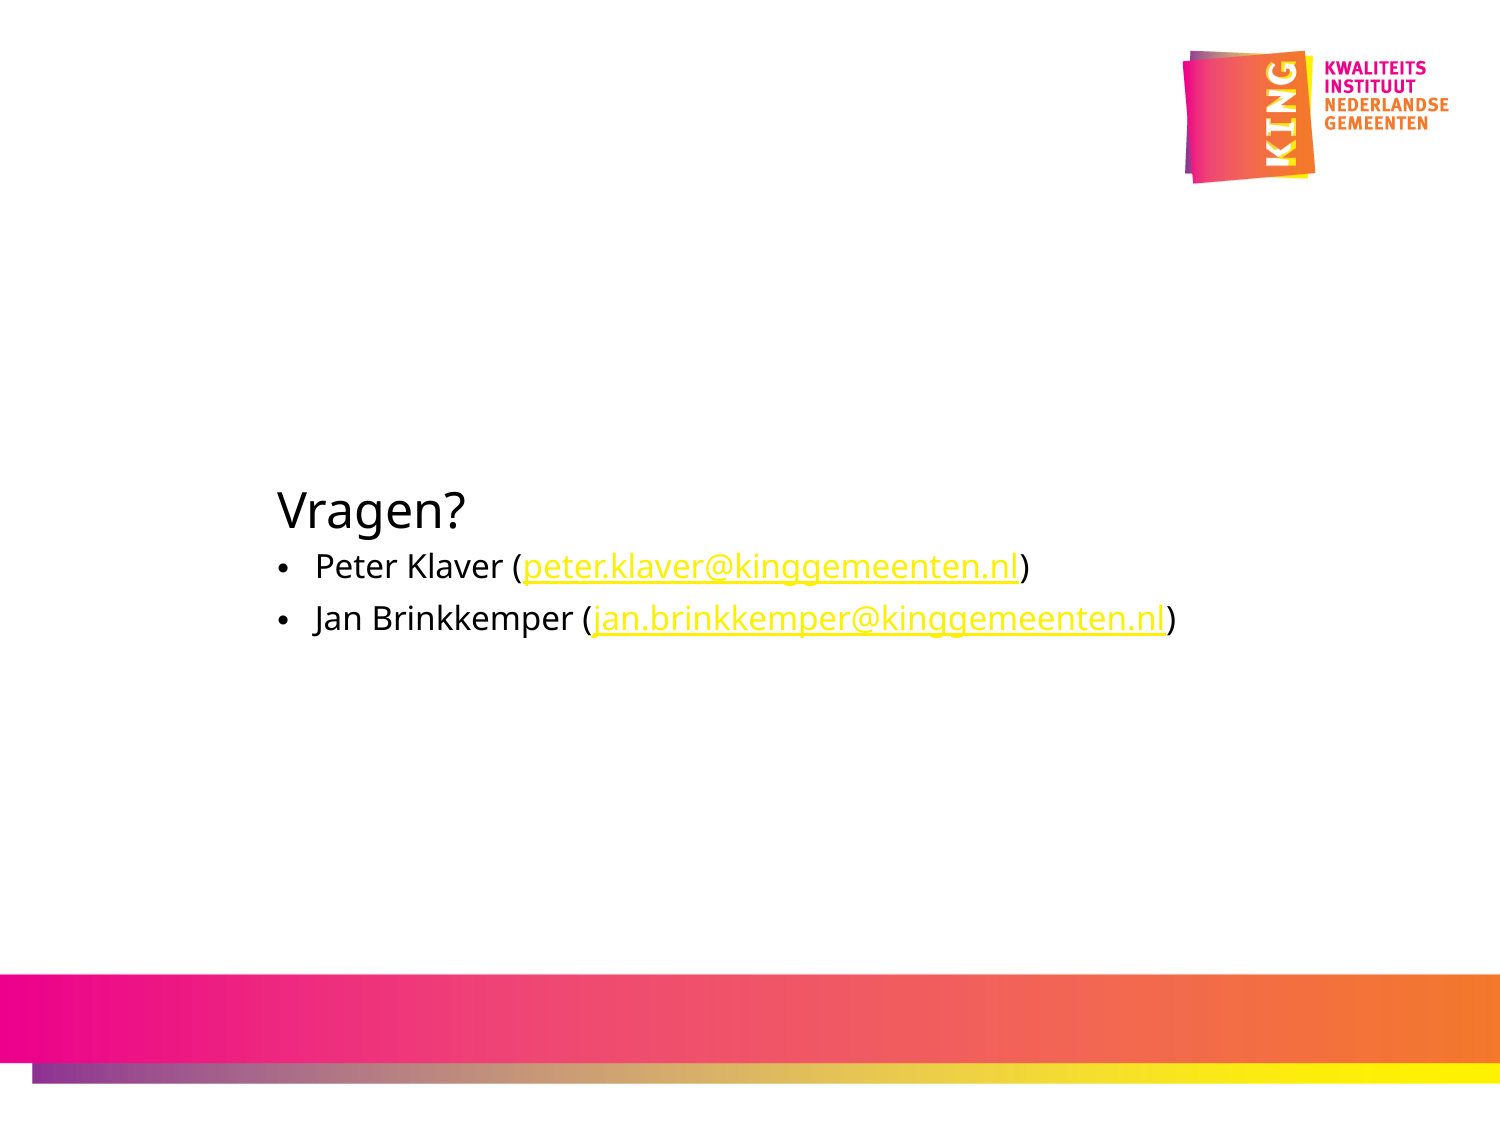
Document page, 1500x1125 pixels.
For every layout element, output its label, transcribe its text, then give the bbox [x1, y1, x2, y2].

picture [0, 0, 1500, 1125]
list Vragen? Peter Klaver (peter.klaver@kinggemeenten.nl) Jan Brinkkemper (jan.brinkkemper@kinggemeenten.nl) [111, 188, 1500, 931]
